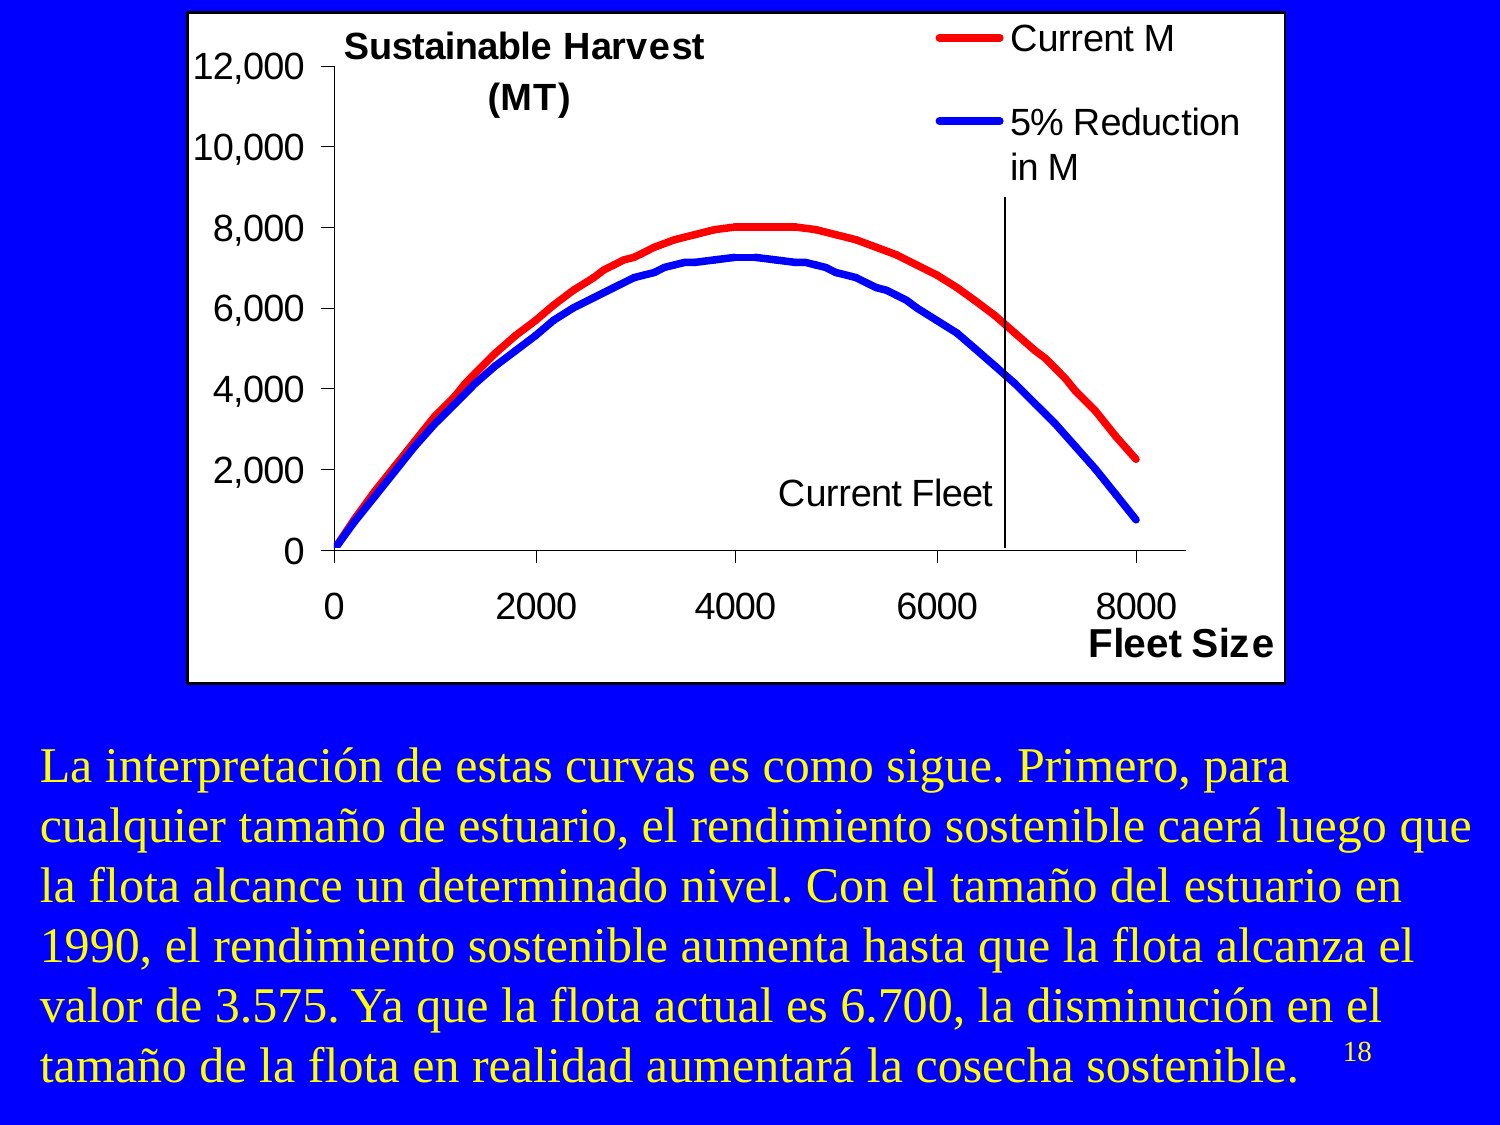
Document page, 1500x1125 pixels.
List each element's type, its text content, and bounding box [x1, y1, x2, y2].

picture [174, 0, 1301, 697]
text_box La interpretación de estas curvas es como sigue. Primero, para cualquier tamaño de estuario, el rendimiento sostenible caerá luego que la flota alcance un determinado nivel. Con el tamaño del estuario en 1990, el rendimiento sostenible aumenta hasta que la flota alcanza el valor de 3.575. Ya que la flota actual es 6.700, la disminución en el tamaño de la flota en realidad aumentará la cosecha sostenible. [24, 724, 1500, 1100]
